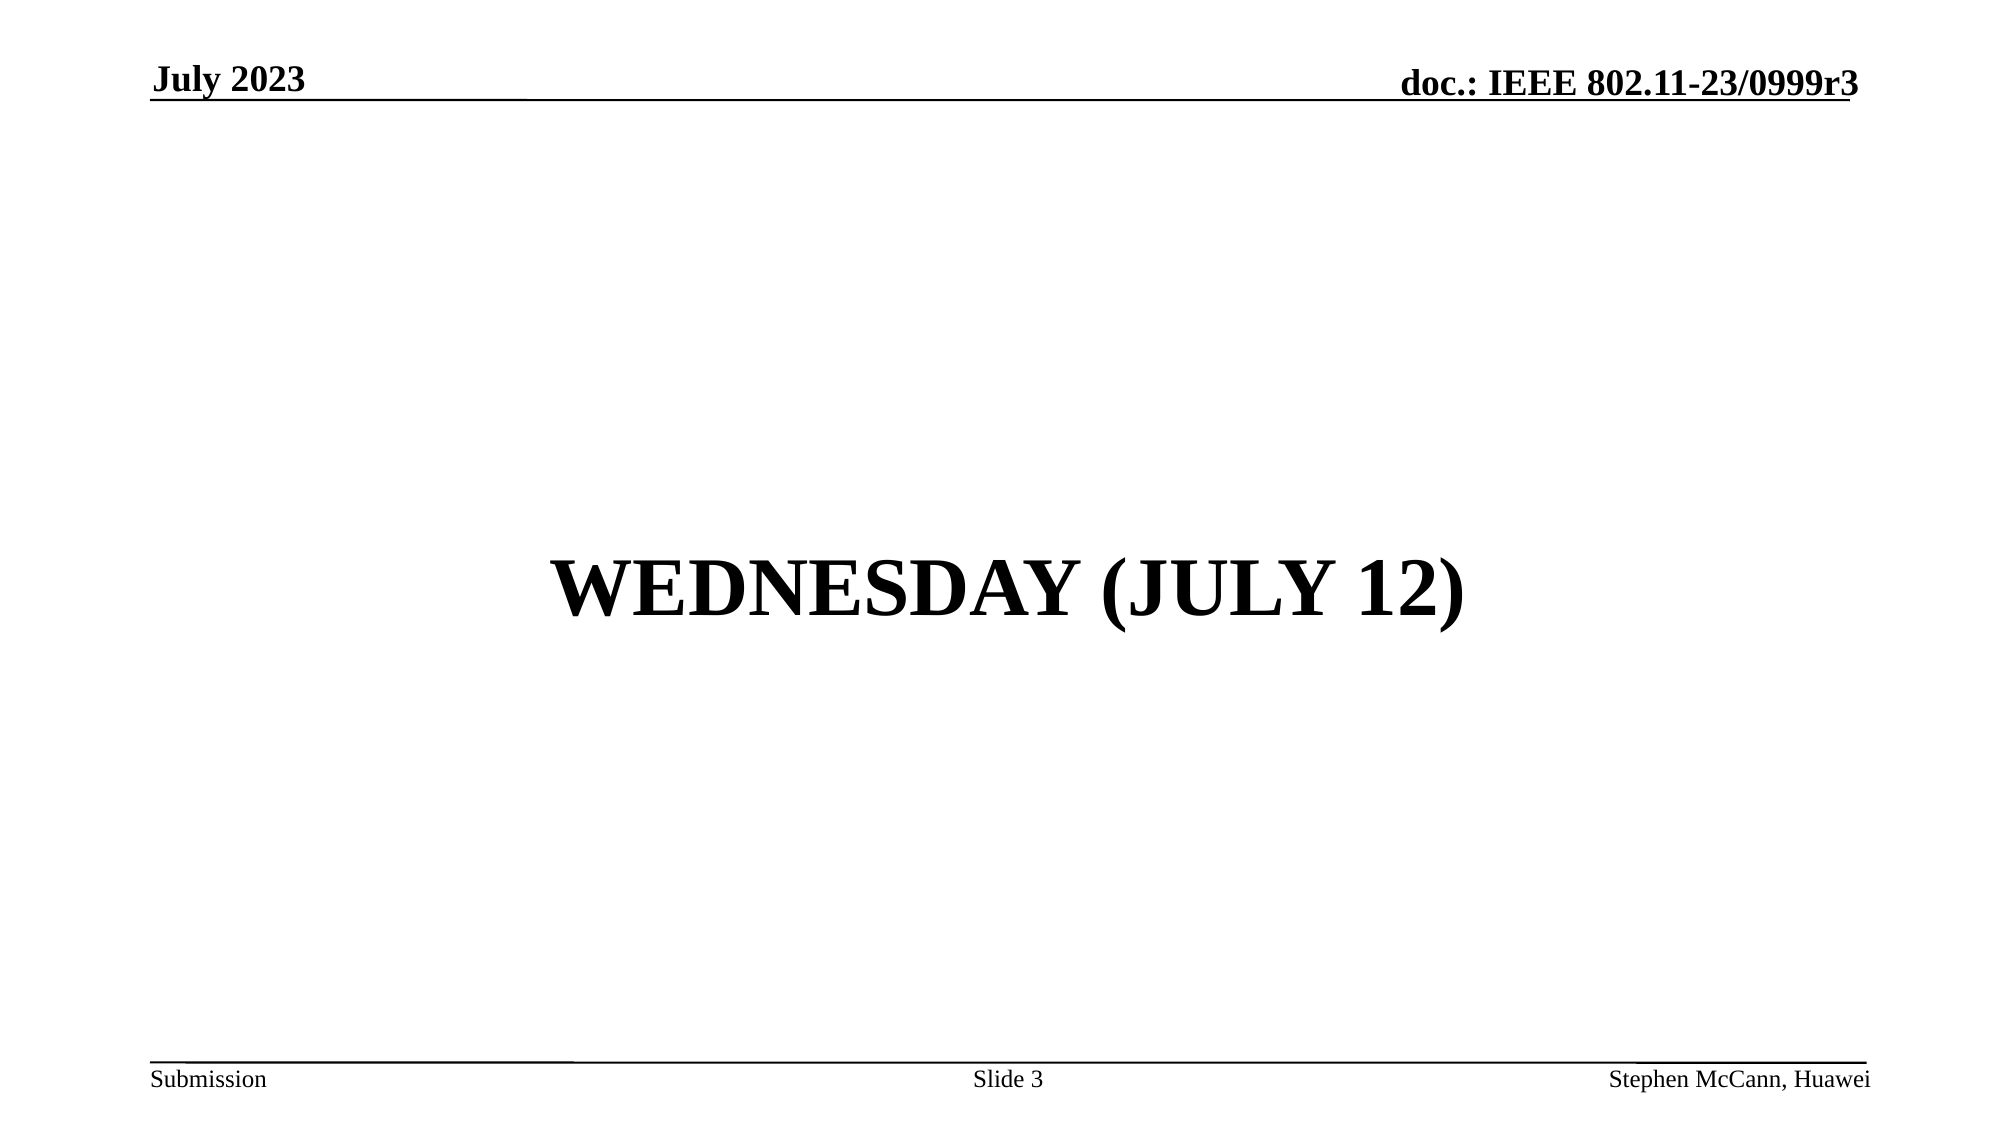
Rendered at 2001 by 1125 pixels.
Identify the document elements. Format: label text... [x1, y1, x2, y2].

slide_number Slide 3 [950, 1061, 1067, 1123]
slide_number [152, 54, 563, 100]
title WEDNESDAY (July 12) [157, 524, 1859, 749]
footer Stephen McCann, Huawei [1174, 1061, 1872, 1093]
